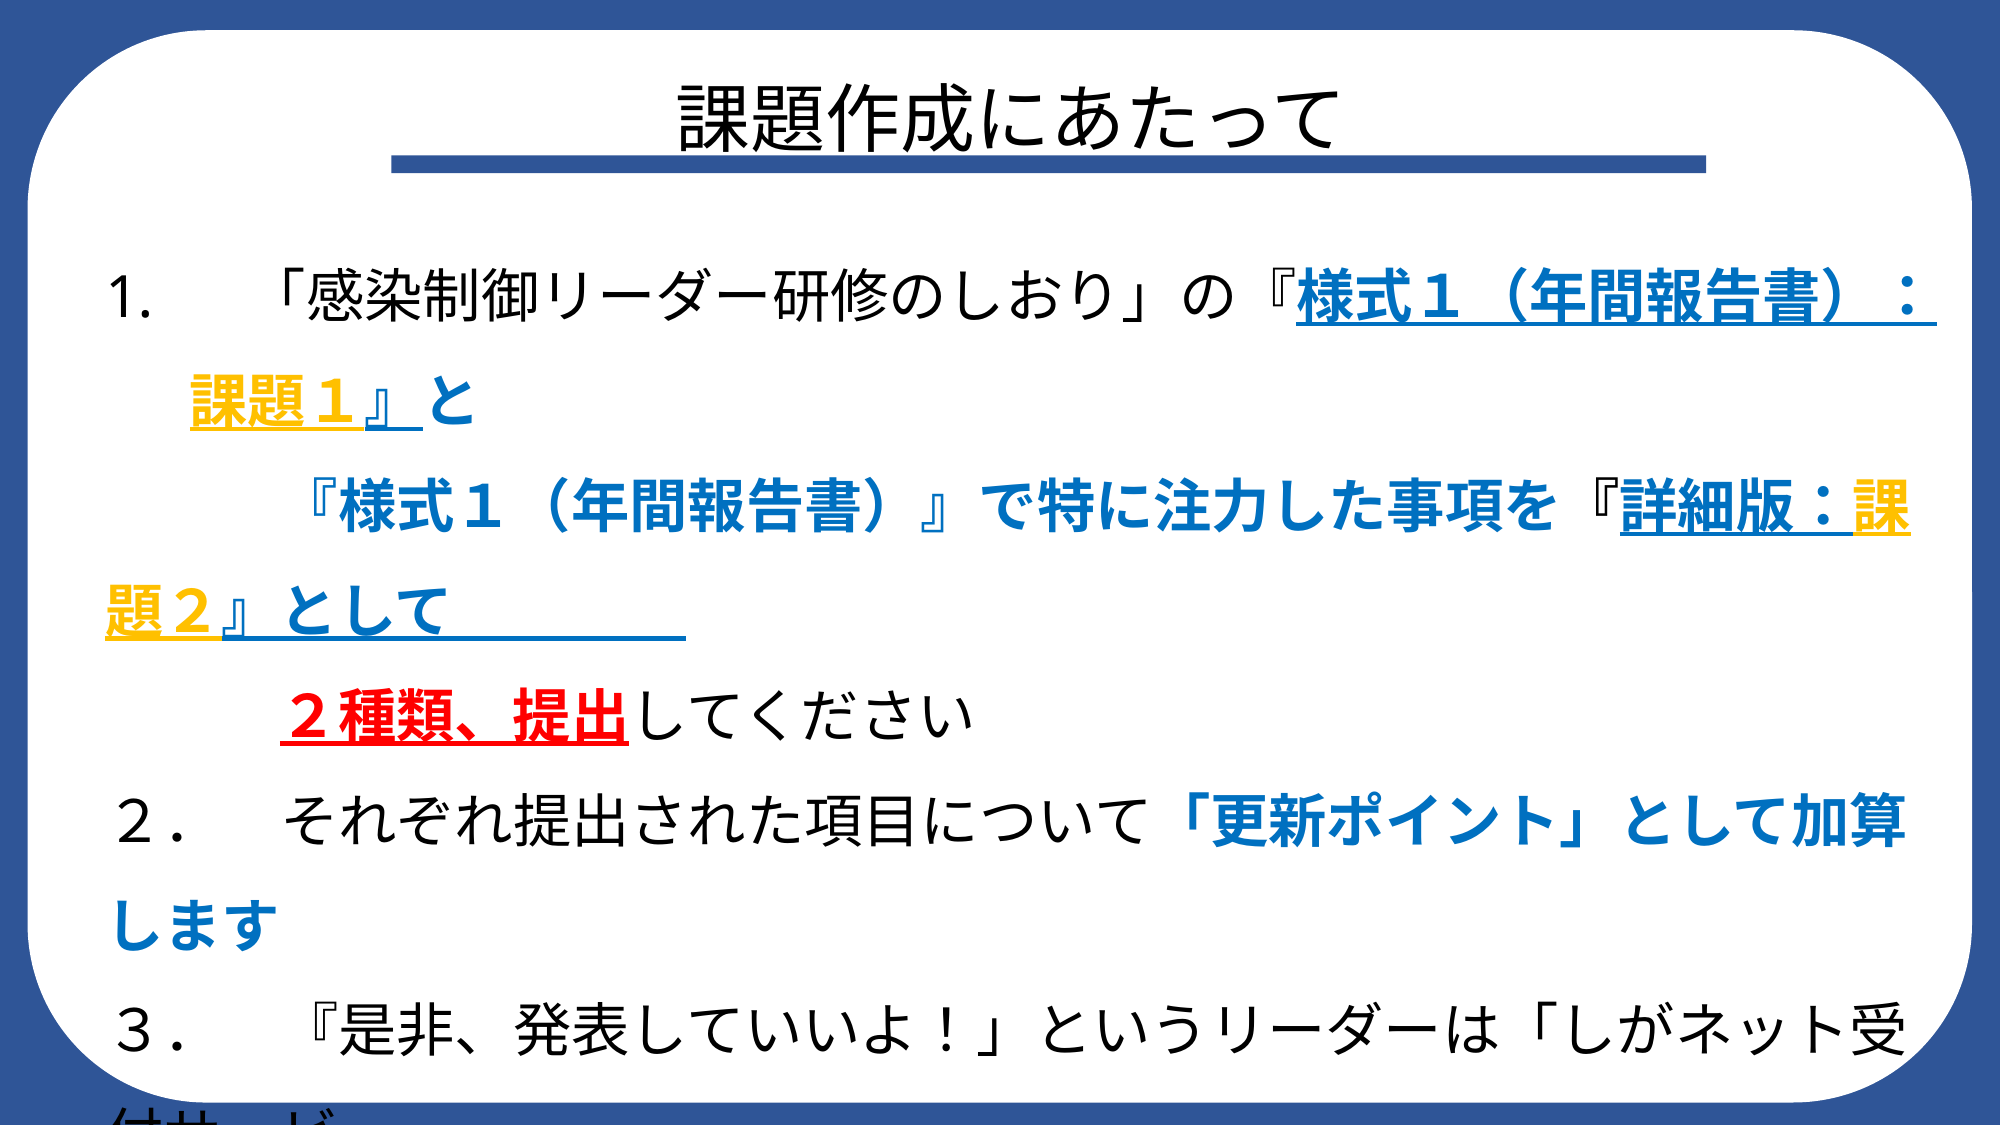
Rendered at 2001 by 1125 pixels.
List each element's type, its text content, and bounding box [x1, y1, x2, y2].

text_box 「感染制御リーダー研修のしおり」の『様式１（年間報告書）：課題１』と 『様式１（年間報告書）』で特に注力した事項を『詳細版：課題２』として ２種類、提出してください ２． それぞれ提出された項目について「更新ポイント」として加算します ３． 『是非、発表していいよ！」というリーダーは「しがネット受付サービ ス」の項目に☑してください 実際にみなさんがおこなった活動に【正解】も【不正解】も ありません。自信をもって報告してください [90, 216, 1967, 1125]
text_box [390, 154, 1707, 174]
text_box 課題作成にあたって [660, 18, 1397, 154]
